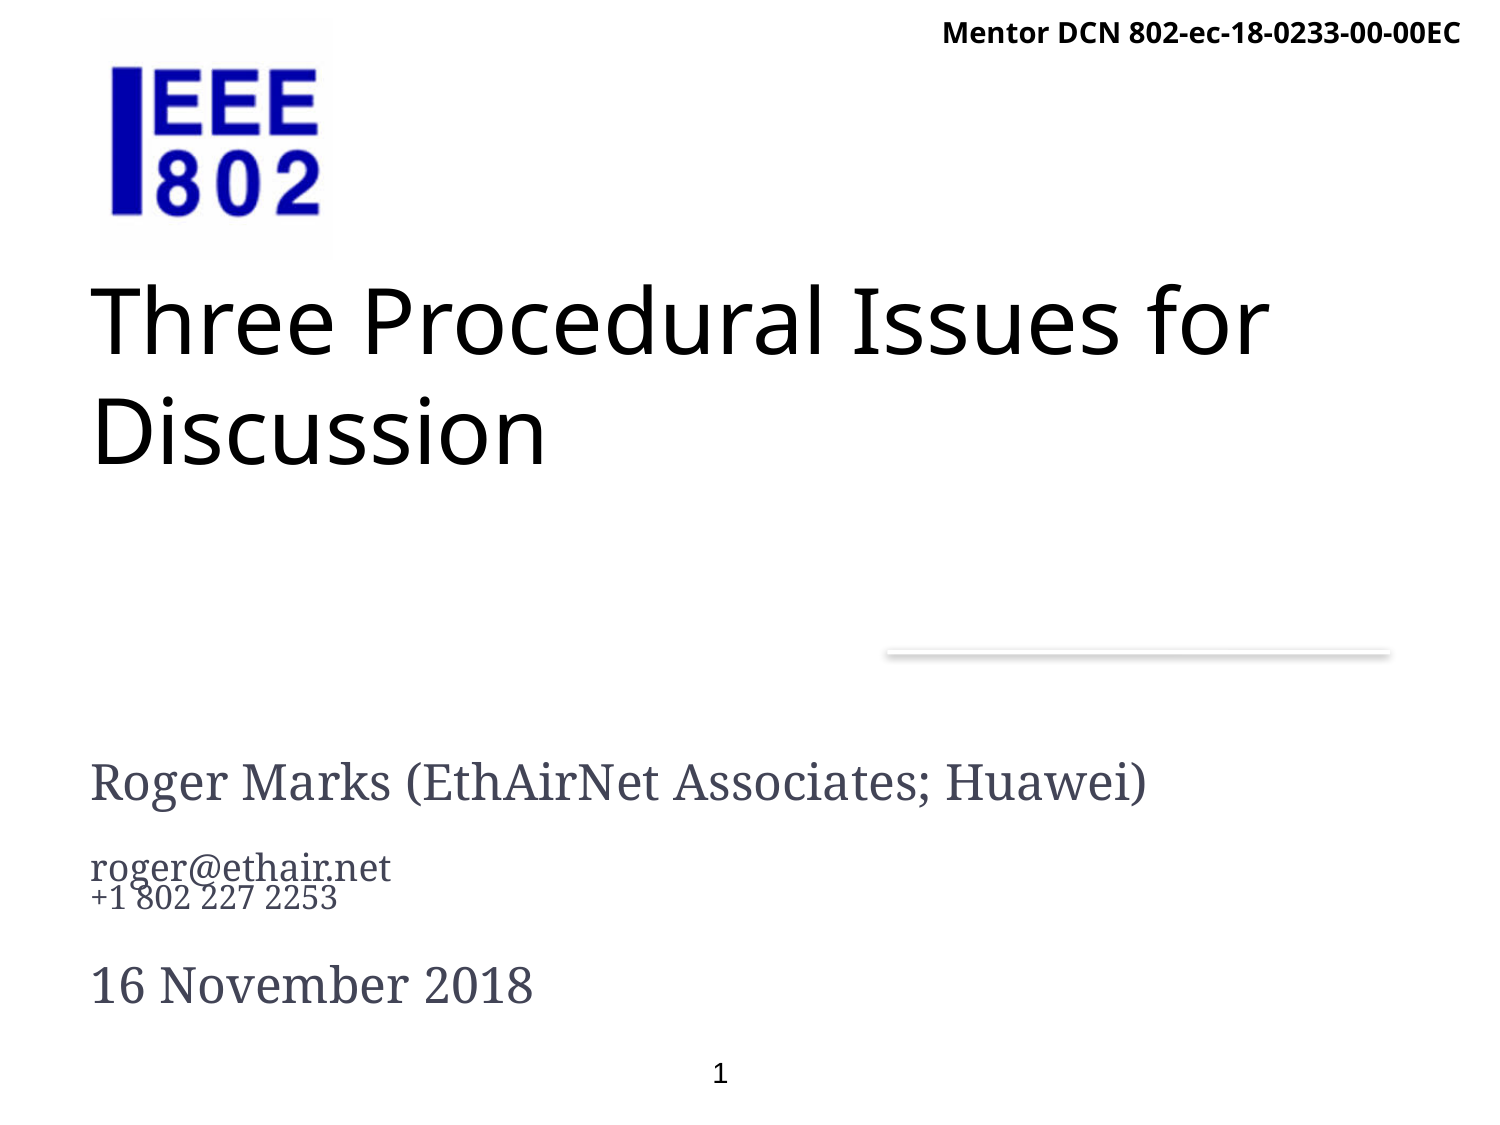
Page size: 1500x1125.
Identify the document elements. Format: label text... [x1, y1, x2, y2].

subtitle Roger Marks (EthAirNet Associates; Huawei) roger@ethair.net +1 802 227 2253 16 November 2018 [64, 759, 1306, 1047]
text_box Mentor DCN 802-ec-18-0233-00-00EC [927, 7, 1494, 84]
title Three Procedural Issues for Discussion [75, 255, 1463, 728]
picture [99, 18, 337, 266]
